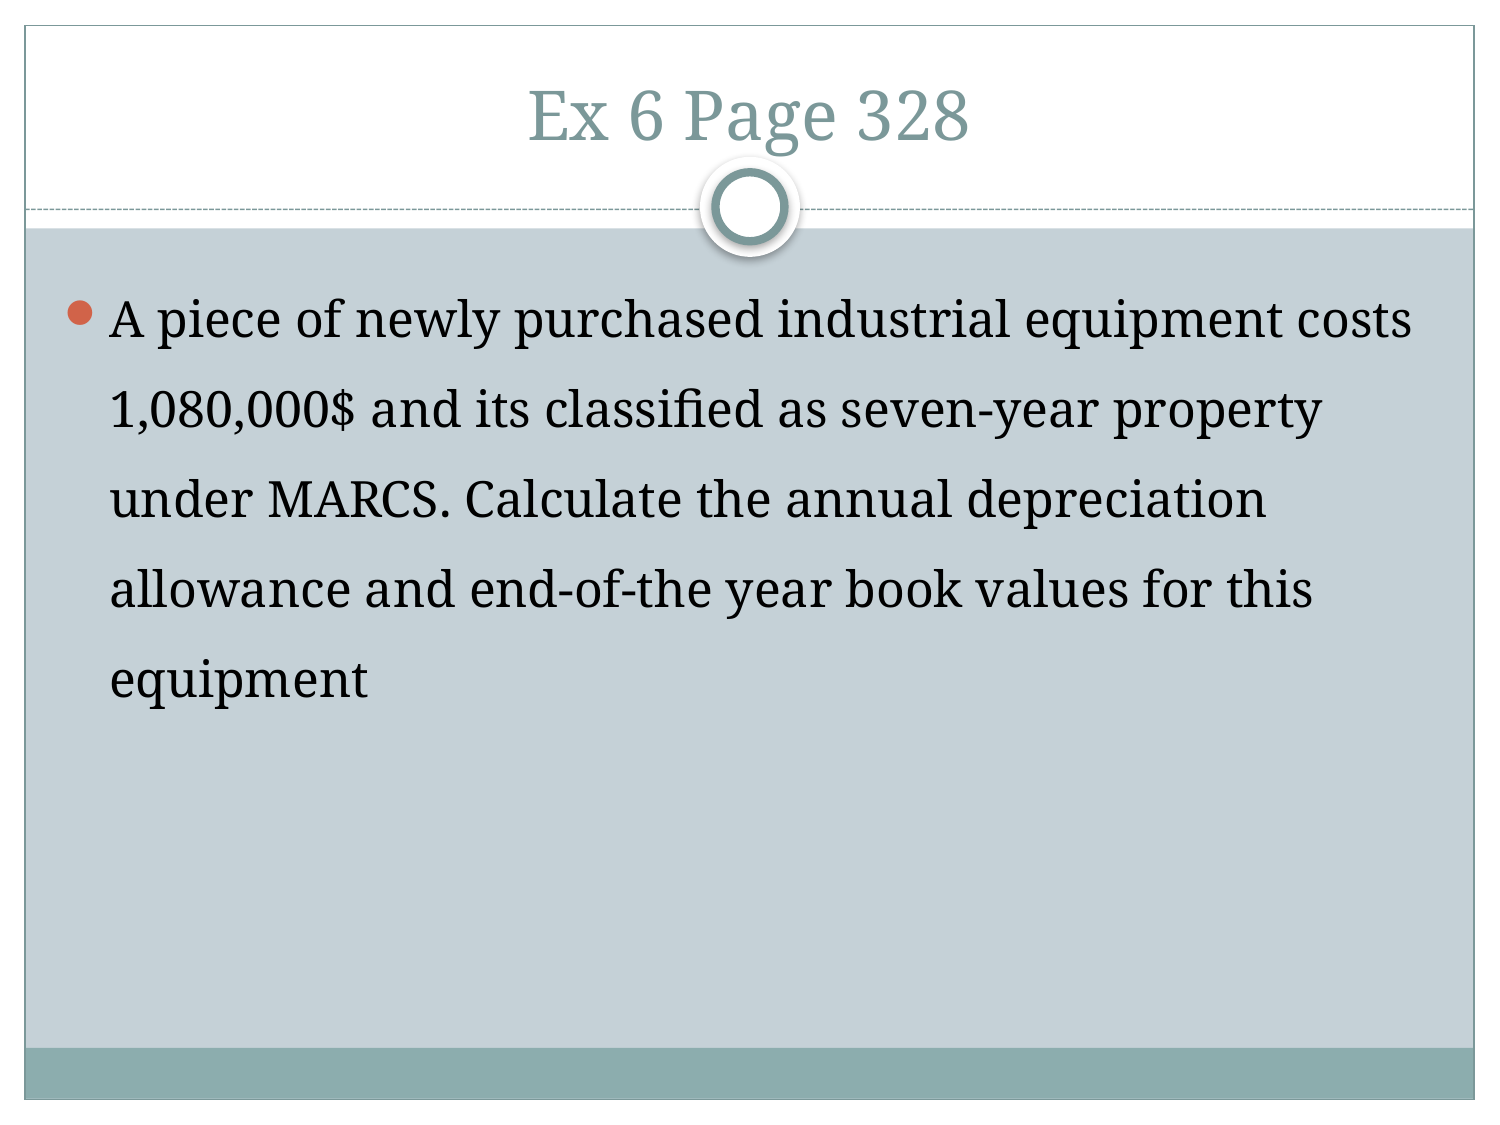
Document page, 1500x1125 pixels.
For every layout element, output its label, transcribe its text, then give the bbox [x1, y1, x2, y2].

list A piece of newly purchased industrial equipment costs 1,080,000$ and its classified as seven-year property under MARCS. Calculate the annual depreciation allowance and end-of-the year book values for this equipment [49, 250, 1445, 1001]
title Ex 6 Page 328 [49, 37, 1450, 162]
